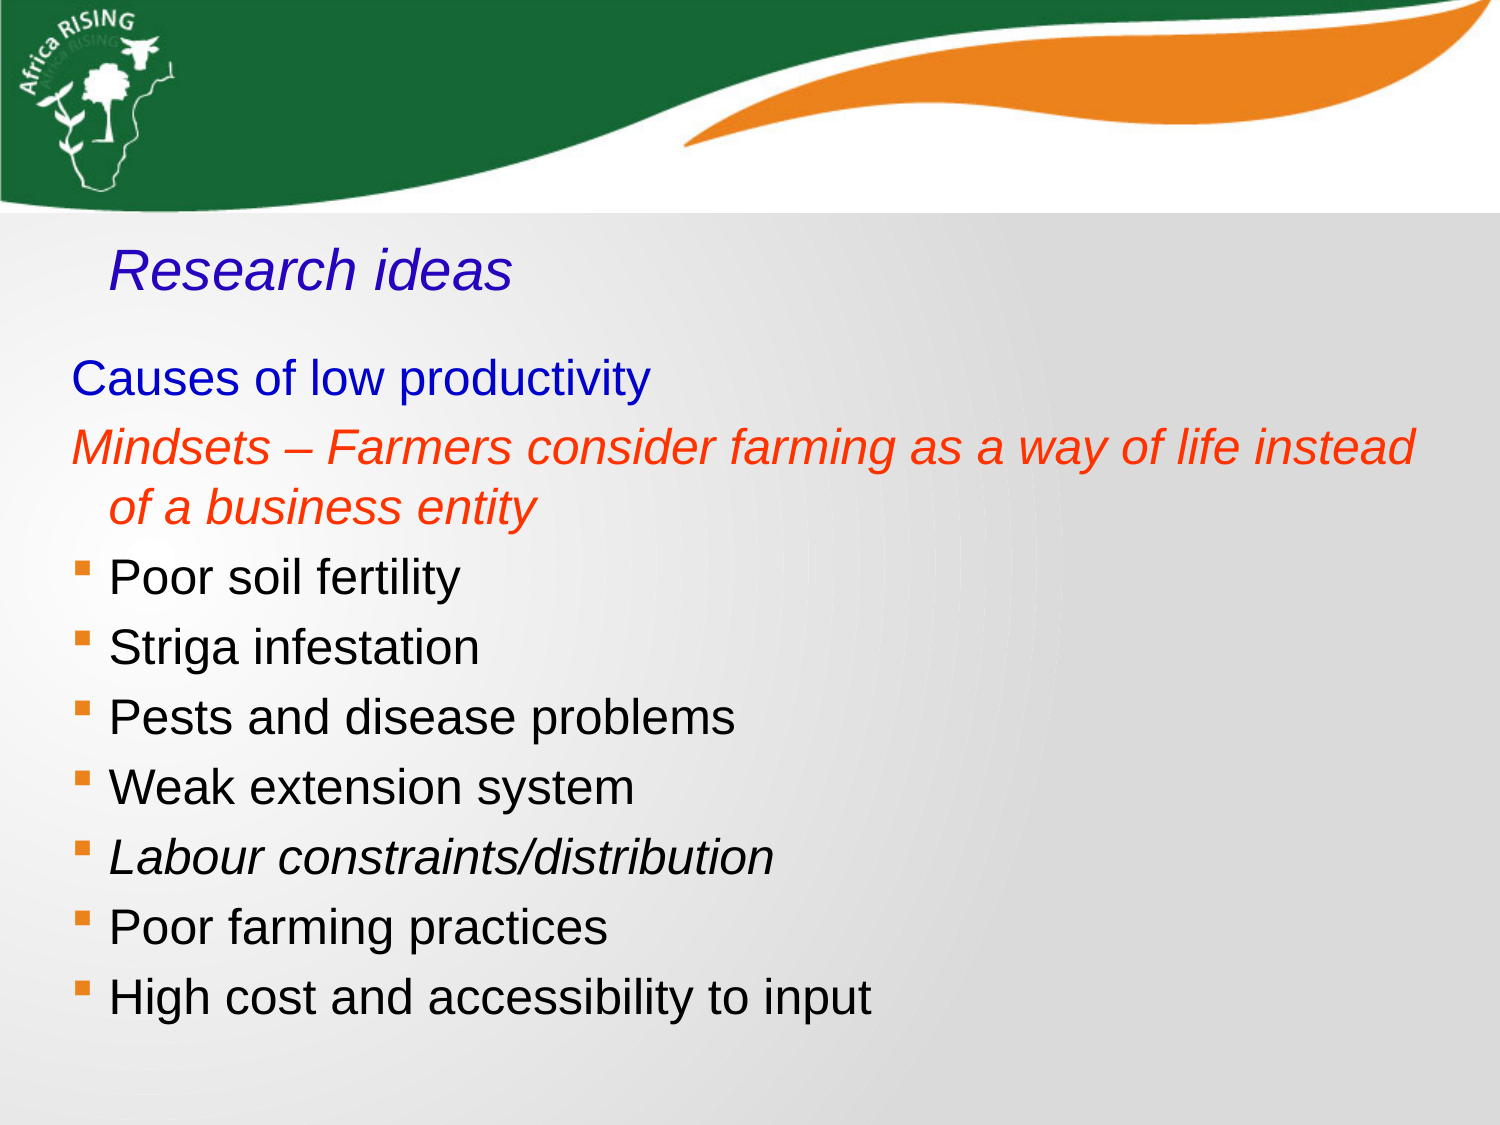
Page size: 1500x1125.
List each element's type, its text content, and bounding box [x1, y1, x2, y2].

list Research ideas [75, 224, 1213, 325]
list Causes of low productivity Mindsets – Farmers consider farming as a way of life instead of a business entity Poor soil fertility Striga infestation Pests and disease problems Weak extension system Labour constraints/distribution Poor farming practices High cost and accessibility to input [37, 337, 1463, 1075]
picture [0, 0, 1500, 213]
